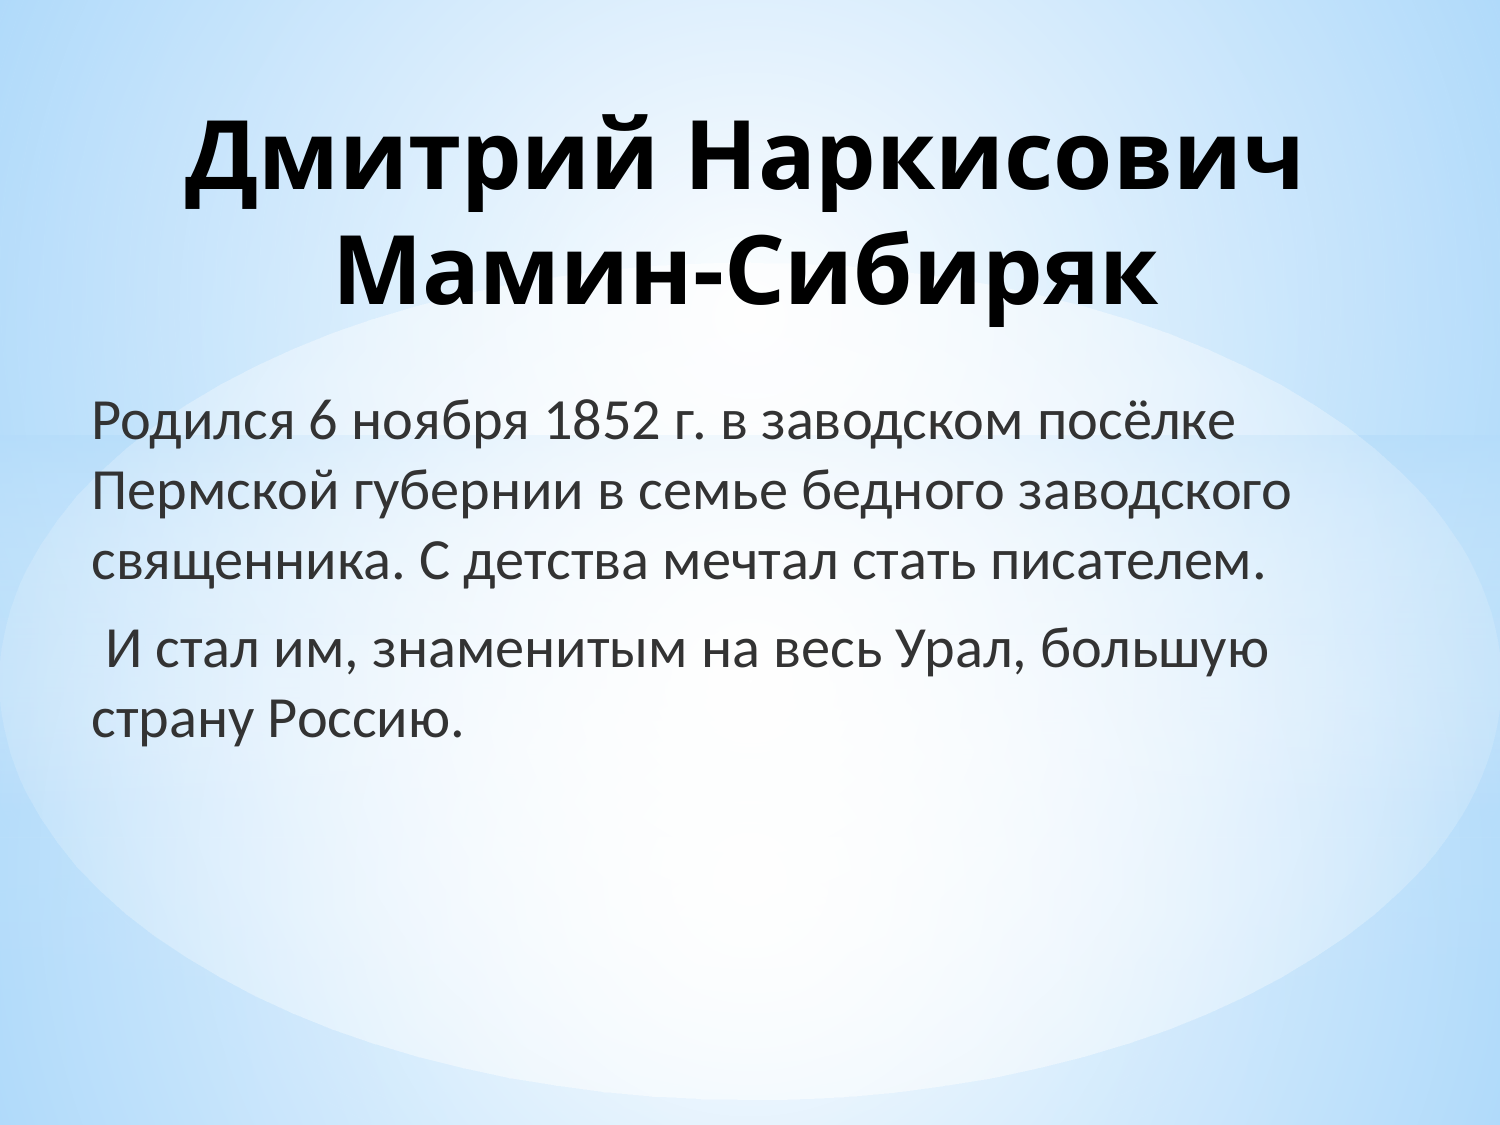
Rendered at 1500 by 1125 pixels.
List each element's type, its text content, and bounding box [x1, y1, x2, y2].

list Родился 6 ноября 1852 г. в заводском посёлке Пермской губернии в семье бедного заводского священника. С детства мечтал стать писателем. И стал им, знаменитым на весь Урал, большую страну Россию. [76, 373, 1440, 776]
title Дмитрий Наркисович Мамин-Сибиряк [100, 66, 1391, 332]
